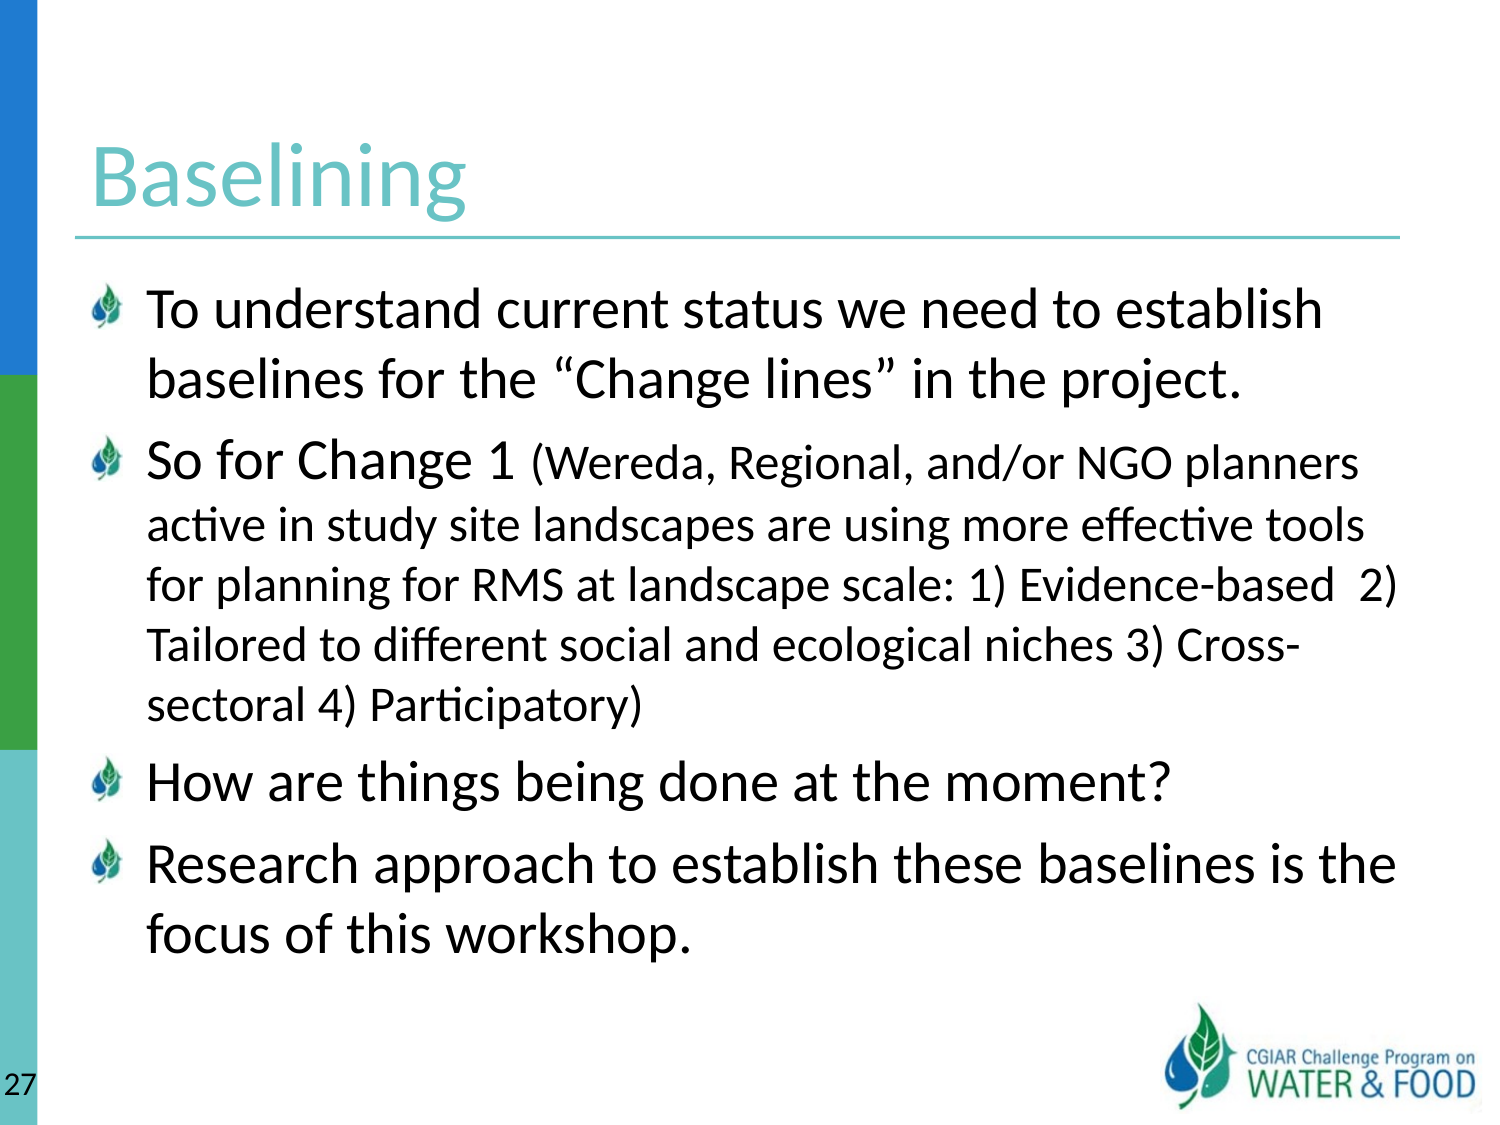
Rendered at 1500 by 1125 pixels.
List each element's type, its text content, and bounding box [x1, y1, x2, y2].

list To understand current status we need to establish baselines for the “Change lines” in the project. So for Change 1 (Wereda, Regional, and/or NGO planners active in study site landscapes are using more effective tools for planning for RMS at landscape scale: 1) Evidence-based 2) Tailored to different social and ecological niches 3) Cross-sectoral 4) Participatory) How are things being done at the moment? Research approach to establish these baselines is the focus of this workshop. [74, 262, 1426, 1006]
picture [90, 280, 123, 330]
picture [90, 835, 123, 885]
title Baselining [74, 45, 1426, 233]
slide_number 27 [0, 1054, 54, 1125]
picture [90, 432, 123, 482]
picture [90, 753, 123, 803]
picture [1160, 996, 1483, 1114]
